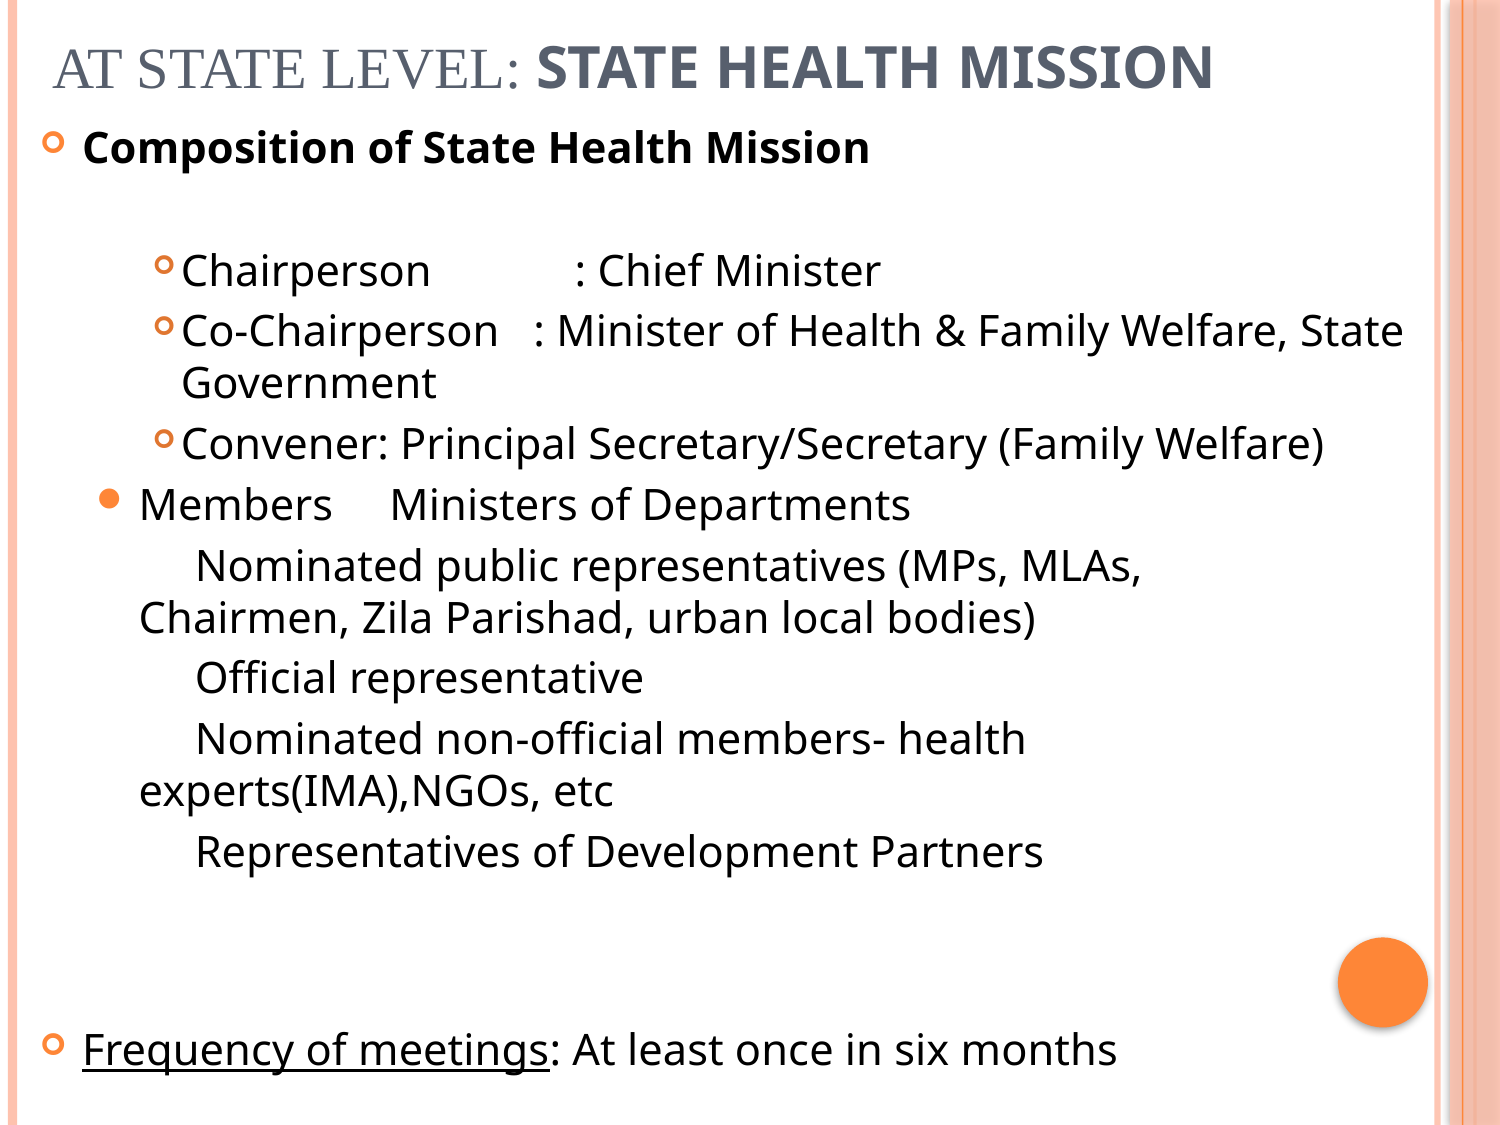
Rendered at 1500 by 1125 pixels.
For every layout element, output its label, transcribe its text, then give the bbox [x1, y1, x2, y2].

list Composition of State Health Mission Chairperson : Chief Minister Co-Chairperson : Minister of Health & Family Welfare, State Government Convener: Principal Secretary/Secretary (Family Welfare) Members Ministers of Departments Nominated public representatives (MPs, MLAs, Chairmen, Zila Parishad, urban local bodies) Official representative Nominated non-official members- health experts(IMA),NGOs, etc Representatives of Development Partners Frequency of meetings: At least once in six months [24, 112, 1450, 1100]
title At State level: State health mission [37, 12, 1263, 108]
